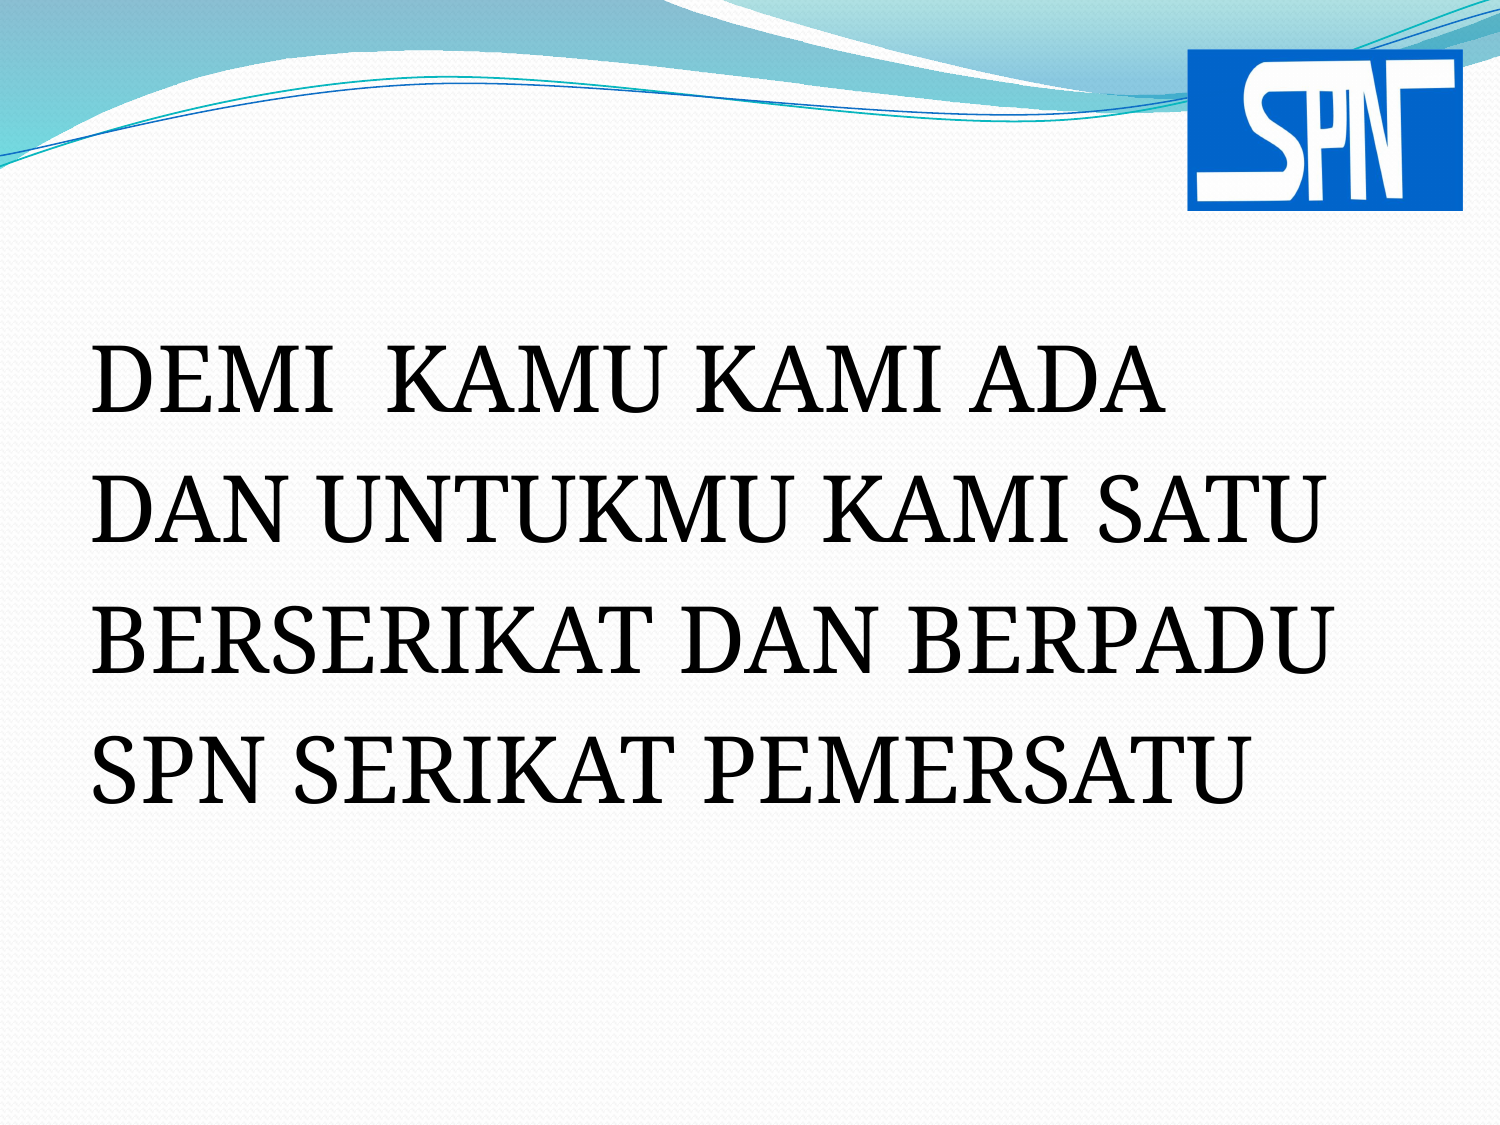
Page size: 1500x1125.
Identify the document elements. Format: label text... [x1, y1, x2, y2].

picture [1409, 50, 1463, 211]
picture [1188, 50, 1239, 211]
list DEMI KAMU KAMI ADA DAN UNTUKMU KAMI SATU BERSERIKAT DAN BERPADU SPN SERIKAT PEMERSATU [75, 312, 1425, 1005]
picture [1244, 0, 1406, 268]
